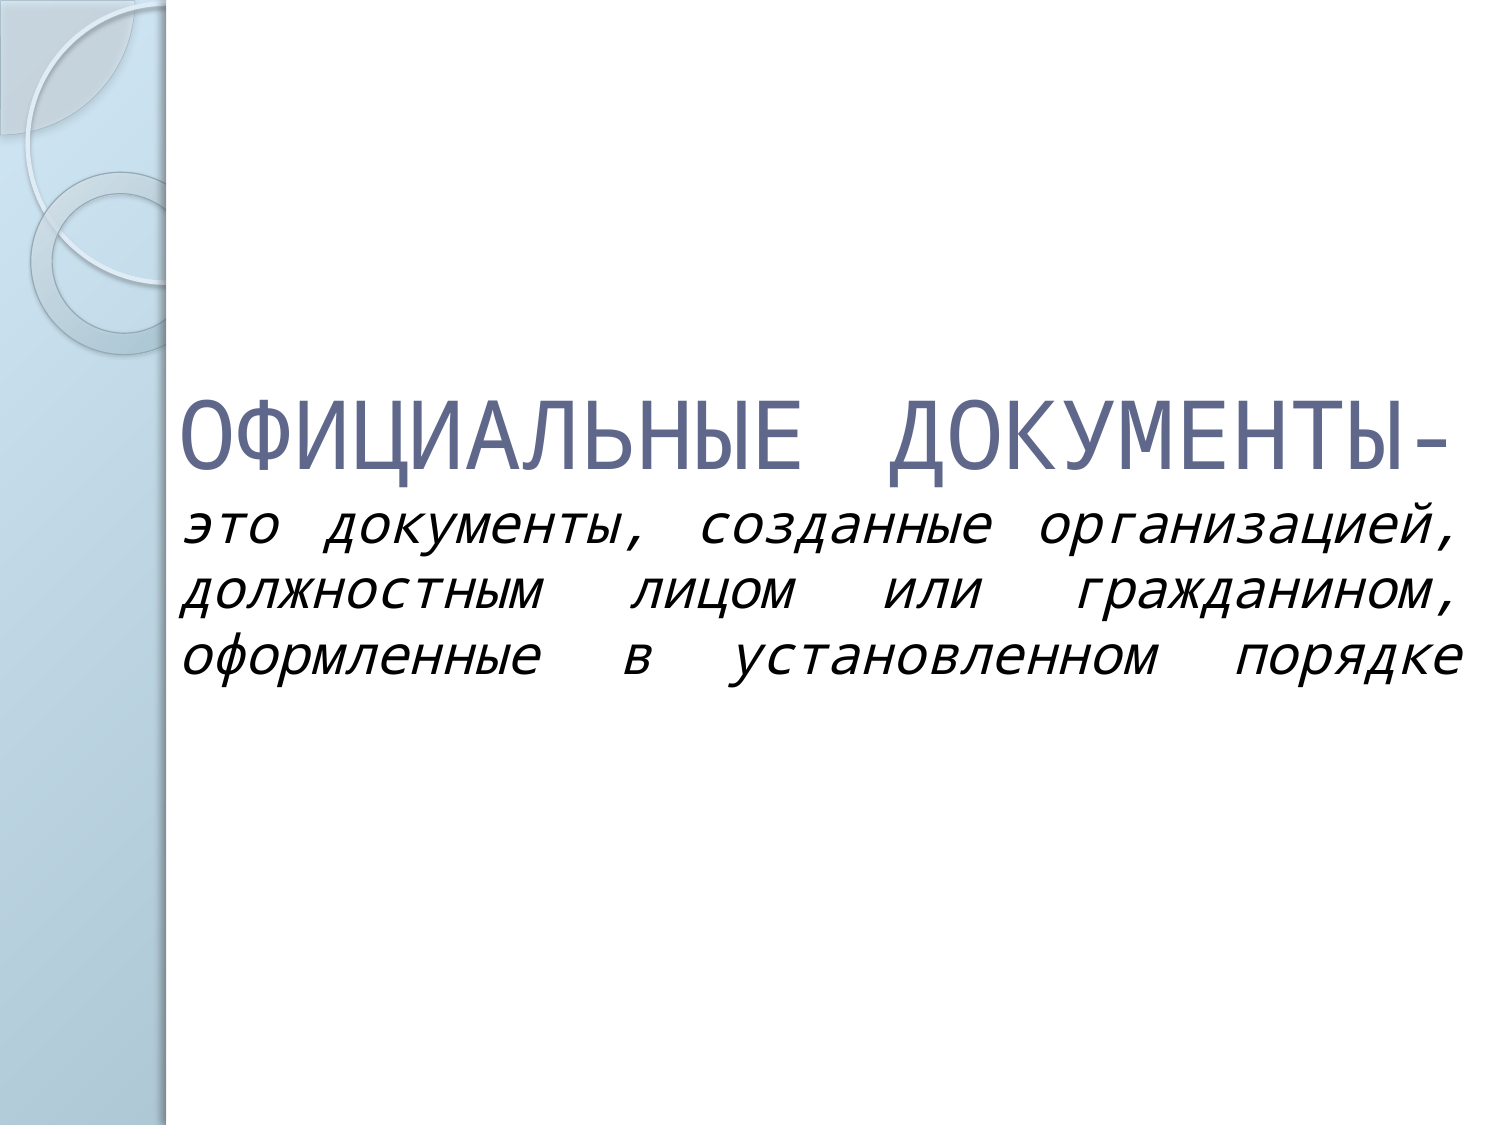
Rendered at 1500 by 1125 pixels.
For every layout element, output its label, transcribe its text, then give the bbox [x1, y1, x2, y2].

title ОФИЦИАЛЬНЫЕ ДОКУМЕНТЫ- это документы, созданные организацией, должностным лицом или гражданином, оформленные в установленном порядке [164, 316, 1477, 809]
